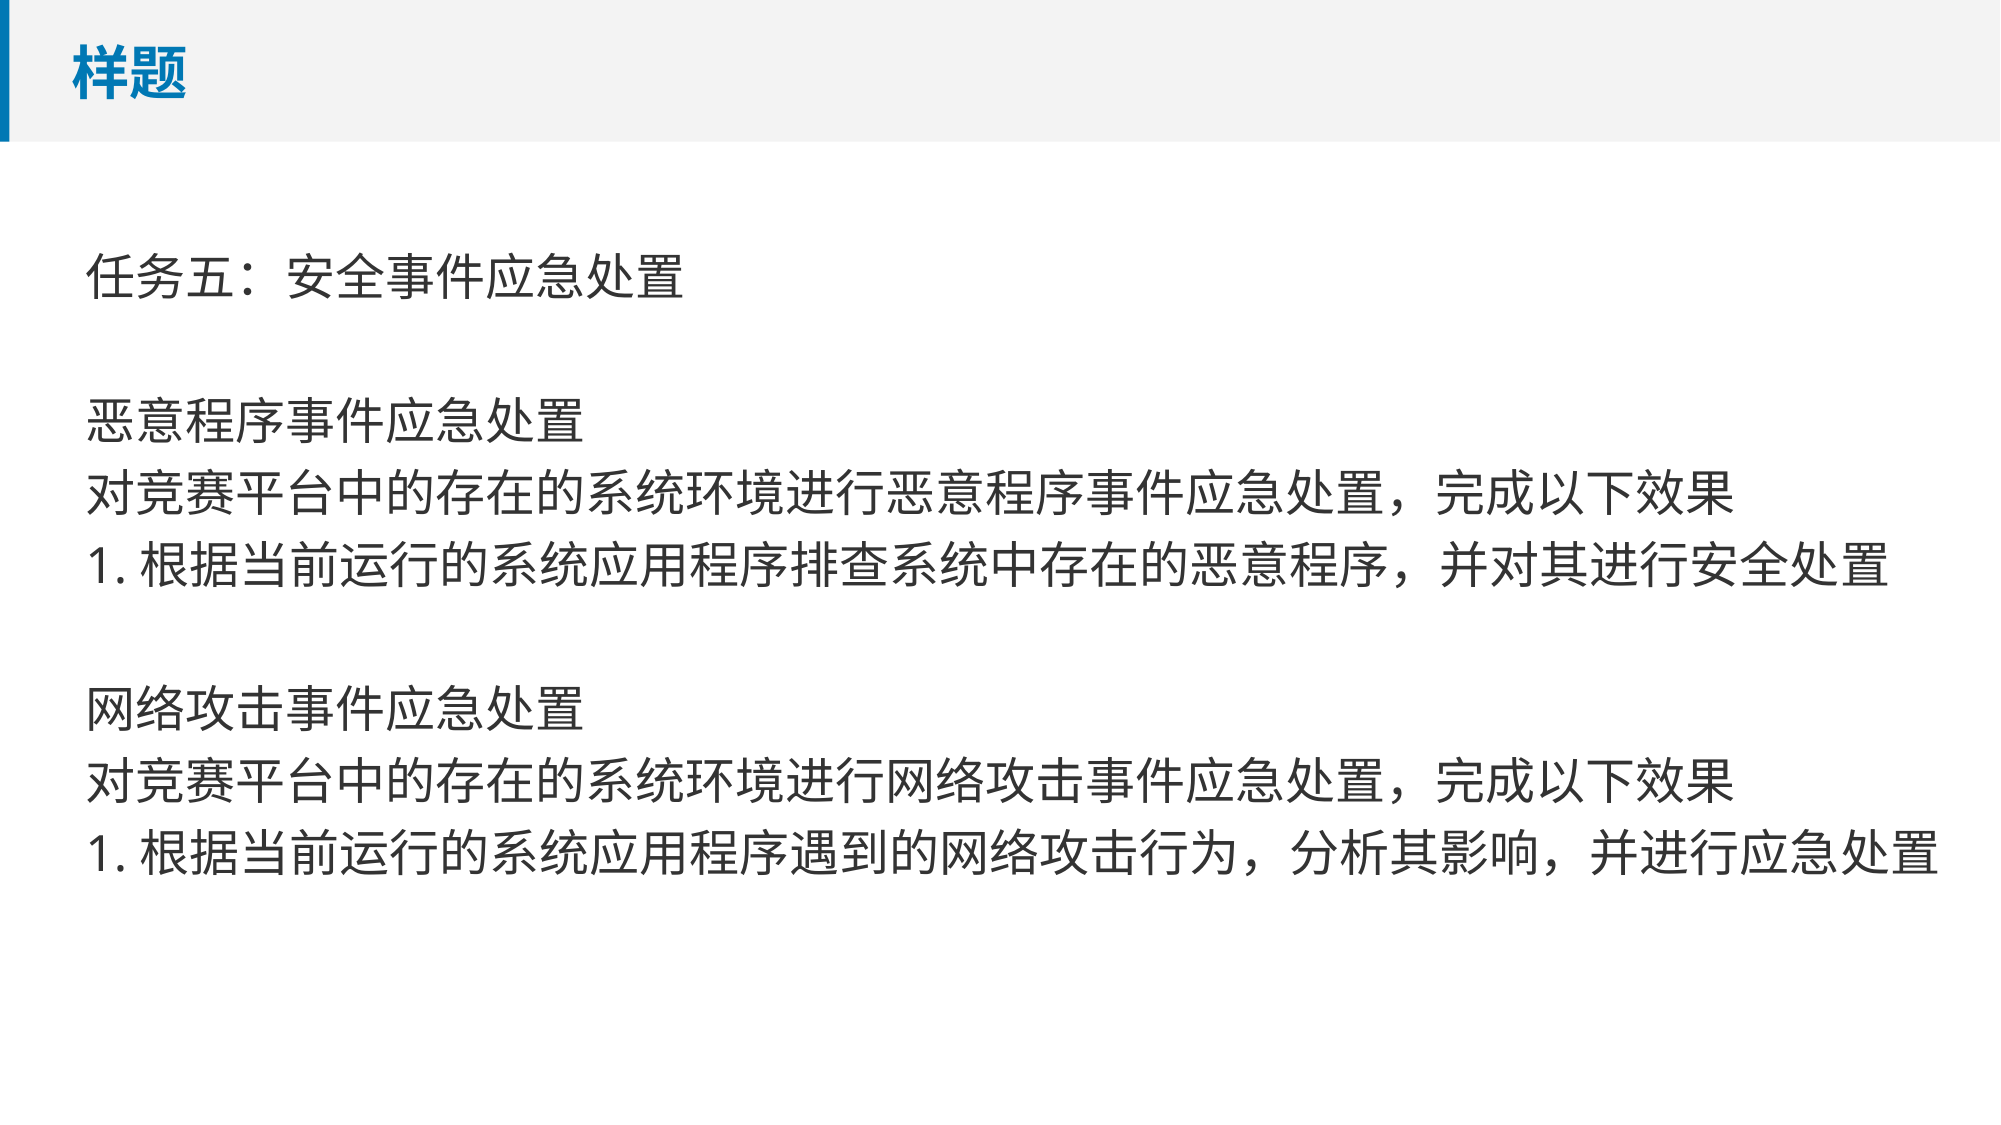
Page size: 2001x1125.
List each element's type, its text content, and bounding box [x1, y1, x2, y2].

text_box 任务五：安全事件应急处置 恶意程序事件应急处置 对竞赛平台中的存在的系统环境进行恶意程序事件应急处置，完成以下效果 1.根据当前运行的系统应用程序排查系统中存在的恶意程序，并对其进行安全处置 网络攻击事件应急处置 对竞赛平台中的存在的系统环境进行网络攻击事件应急处置，完成以下效果 1.根据当前运行的系统应用程序遇到的网络攻击行为，分析其影响，并进行应急处置 [85, 233, 1959, 1077]
title 样题 [56, 26, 1589, 116]
